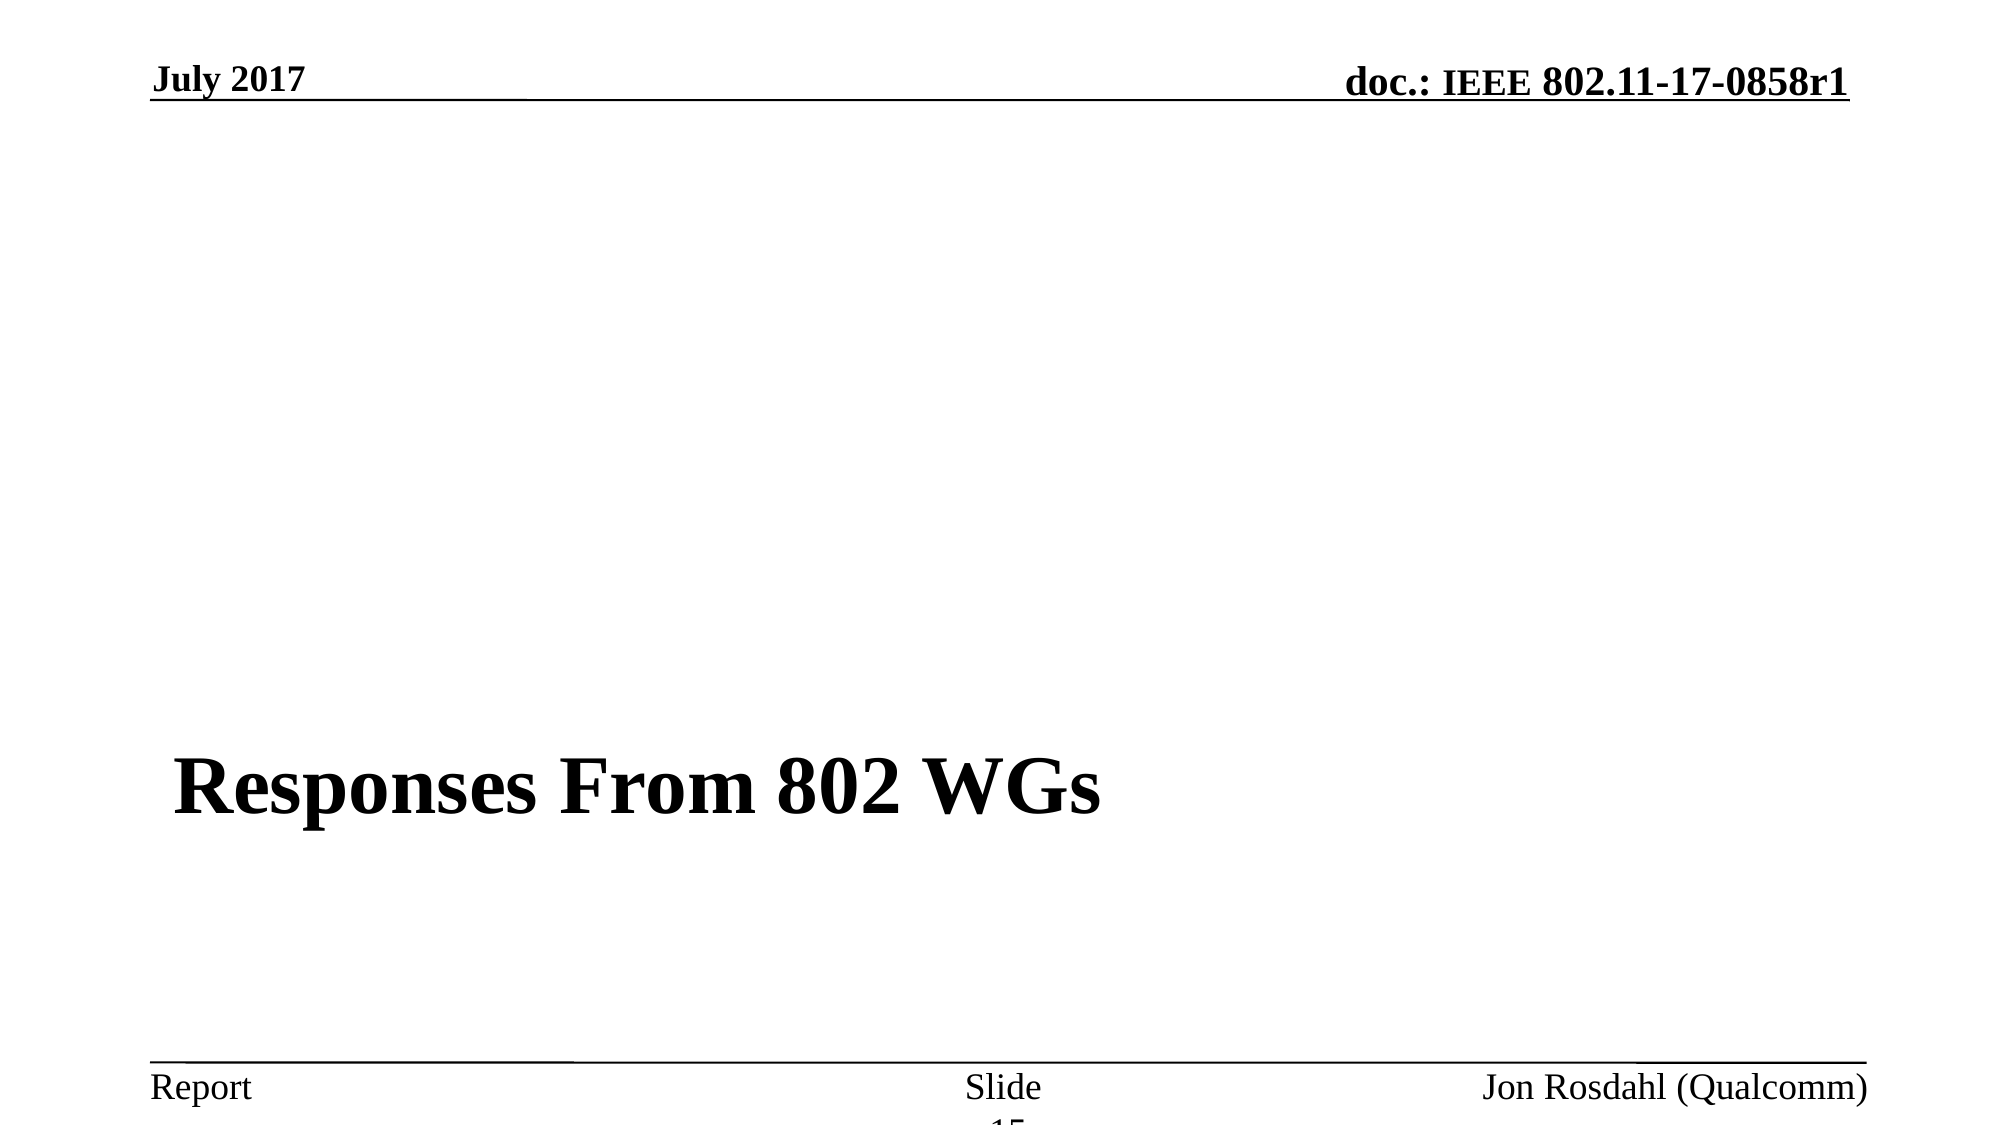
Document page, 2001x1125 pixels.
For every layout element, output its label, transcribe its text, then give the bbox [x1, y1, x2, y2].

title Responses From 802 WGs [157, 722, 1859, 947]
footer Jon Rosdahl (Qualcomm) [1424, 1061, 1869, 1108]
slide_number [152, 49, 434, 100]
slide_number Slide 15 [950, 1061, 1067, 1123]
